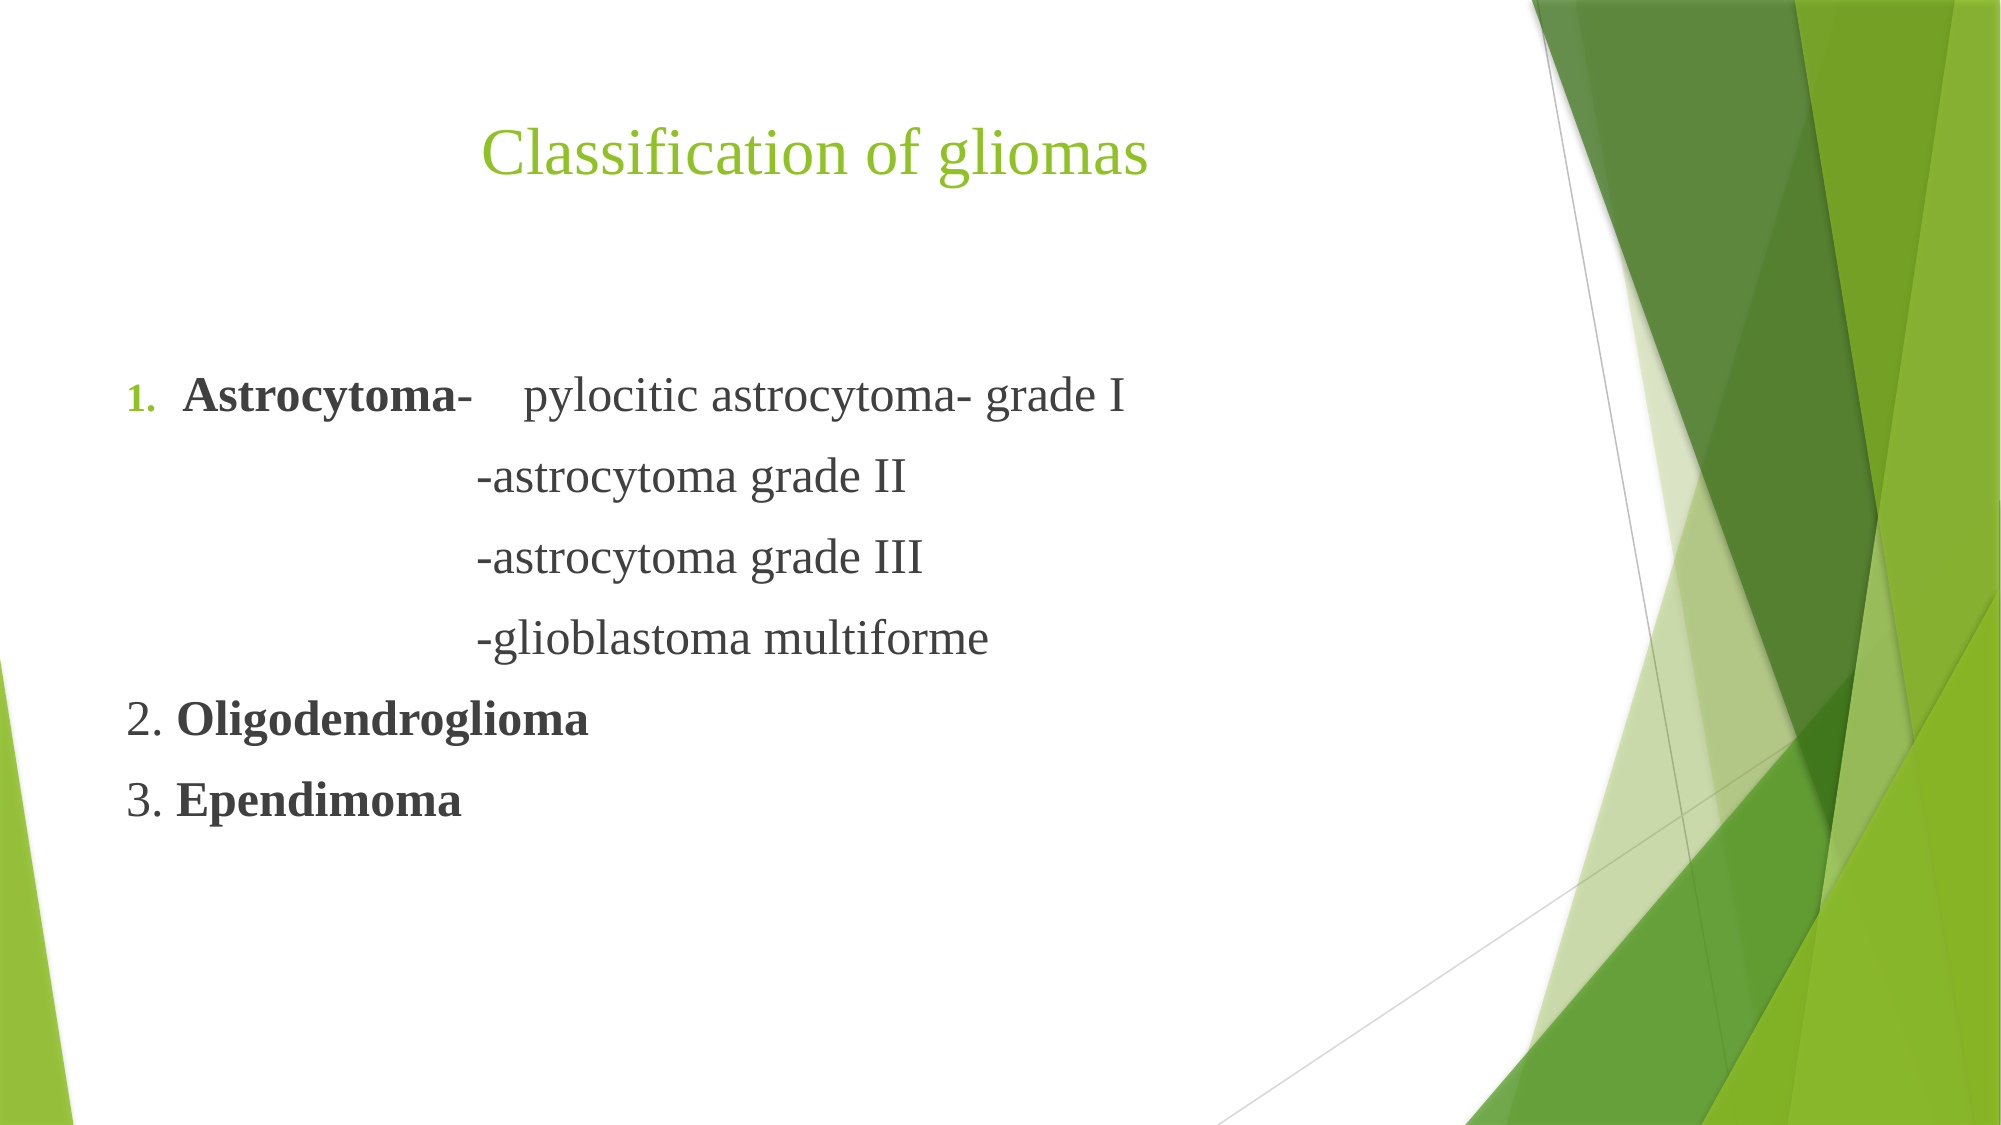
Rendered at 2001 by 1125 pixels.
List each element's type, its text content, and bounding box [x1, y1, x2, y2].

list Astrocytoma- pylocitic astrocytoma- grade I -astrocytoma grade II -astrocytoma grade III -glioblastoma multiforme 2. Oligodendroglioma 3. Ependimoma [111, 354, 1522, 992]
title Classification of gliomas [111, 99, 1522, 317]
